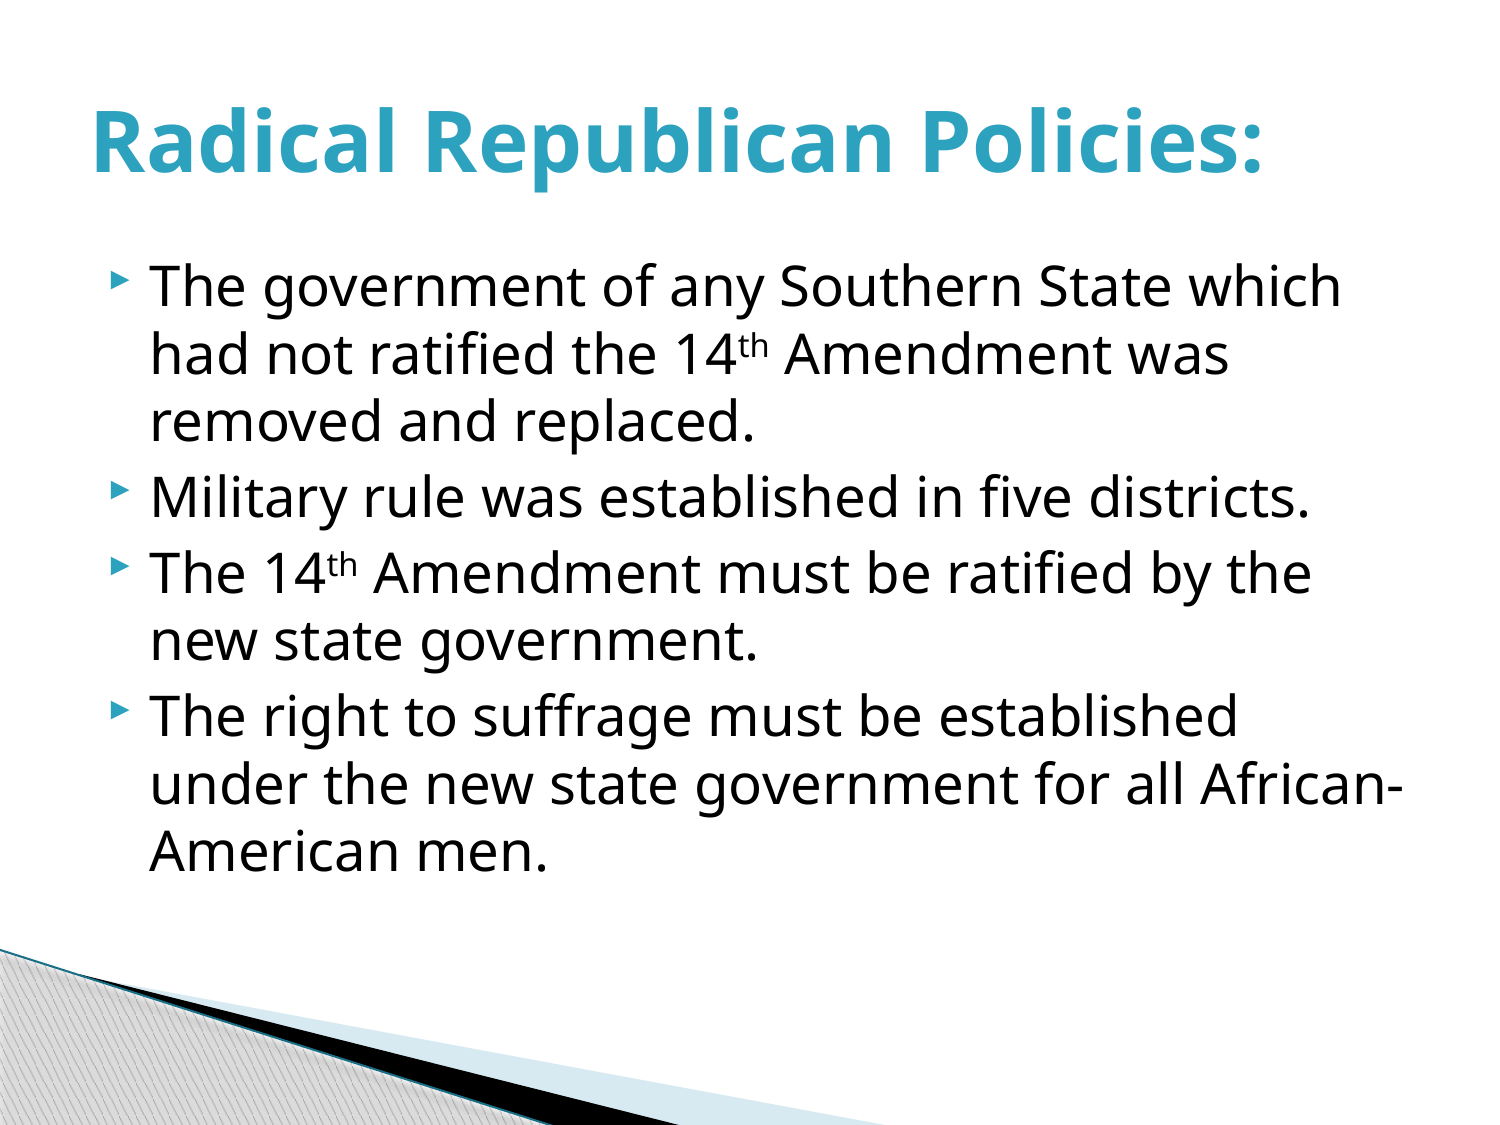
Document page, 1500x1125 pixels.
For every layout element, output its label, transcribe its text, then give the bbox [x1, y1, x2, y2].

title Radical Republican Policies: [75, 45, 1425, 233]
list The government of any Southern State which had not ratified the 14th Amendment was removed and replaced. Military rule was established in five districts. The 14th Amendment must be ratified by the new state government. The right to suffrage must be established under the new state government for all African-American men. [75, 243, 1425, 986]
